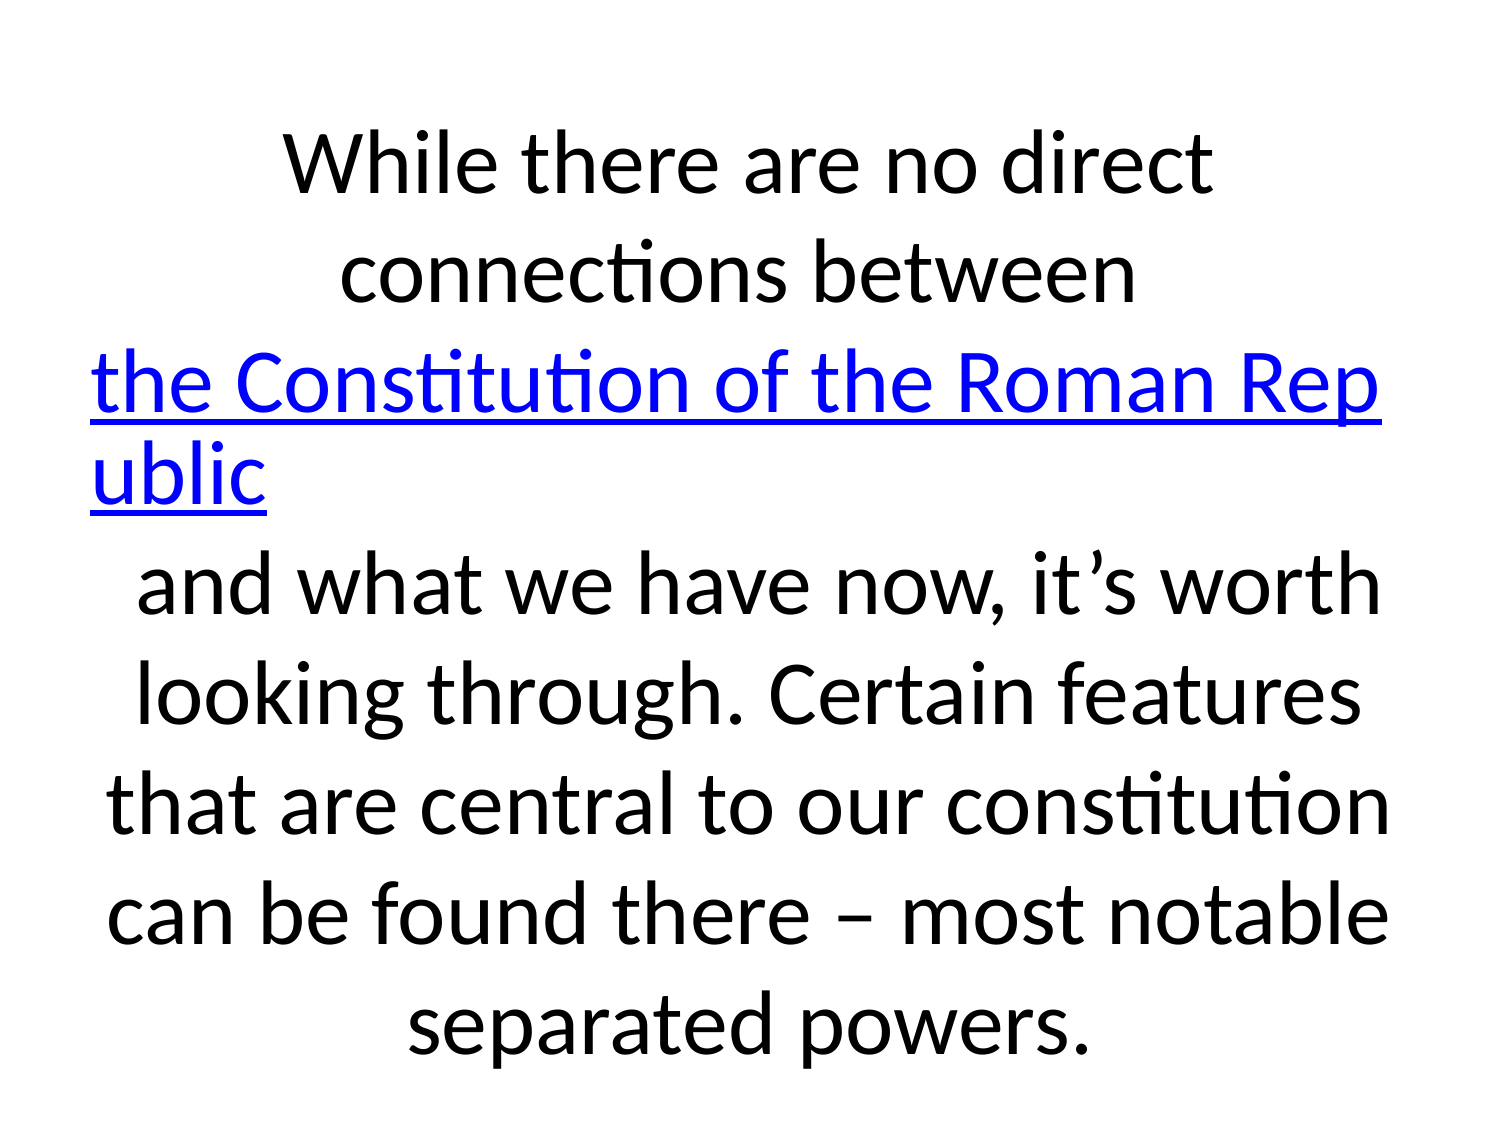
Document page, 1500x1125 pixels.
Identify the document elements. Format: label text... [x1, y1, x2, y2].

title While there are no direct connections between the Constitution of the Roman Republic and what we have now, it’s worth looking through. Certain features that are central to our constitution can be found there – most notable separated powers. [75, 45, 1425, 1038]
